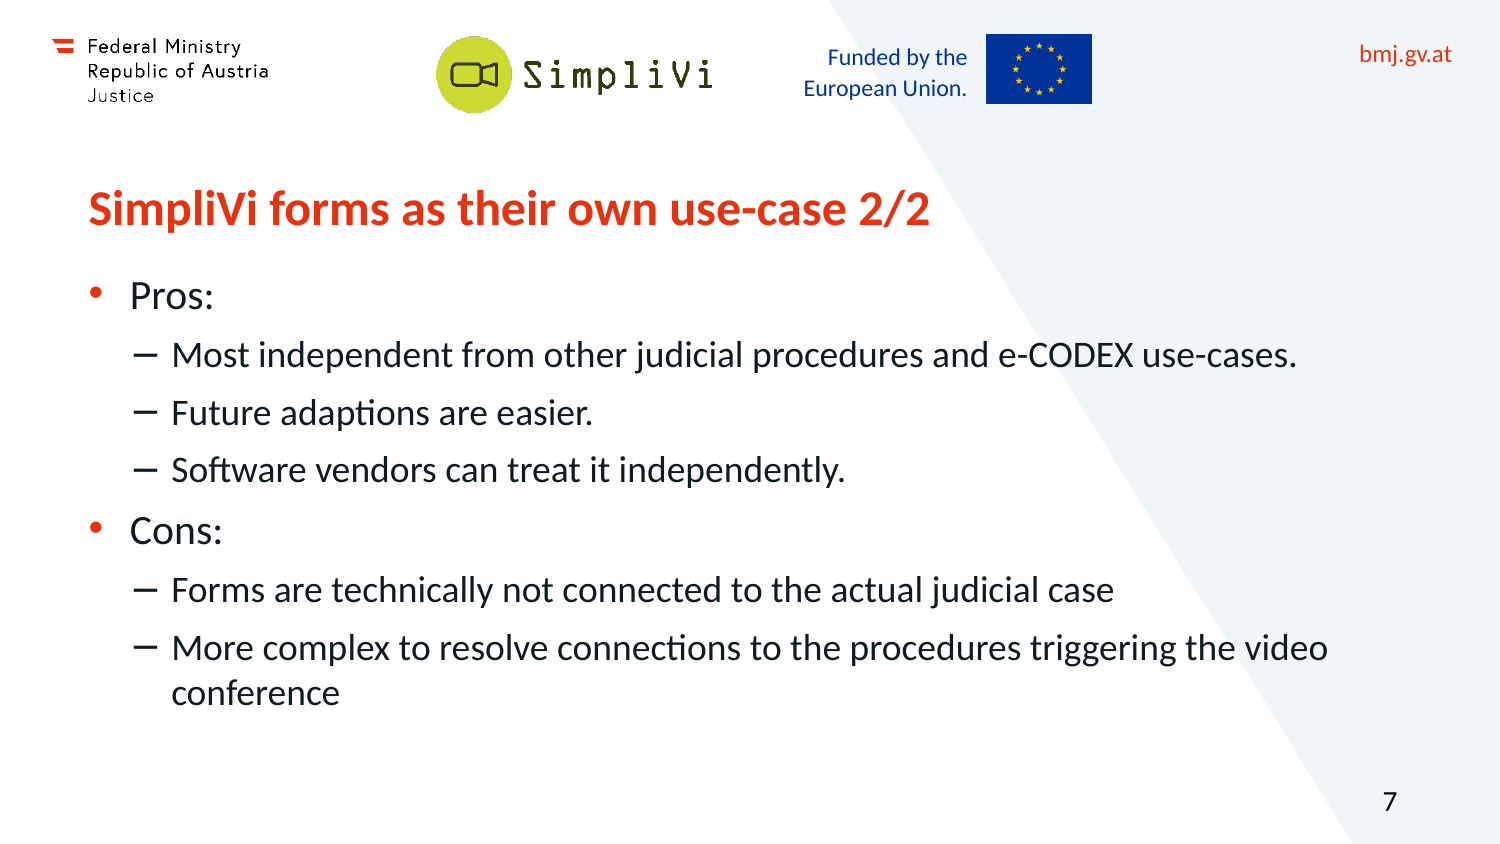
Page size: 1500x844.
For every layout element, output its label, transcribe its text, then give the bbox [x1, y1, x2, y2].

slide_number 7 [1239, 785, 1398, 819]
picture [0, 0, 1500, 844]
list Pros: Most independent from other judicial procedures and e-CODEX use-cases. Future adaptions are easier. Software vendors can treat it independently. Cons: Forms are technically not connected to the actual judicial case More complex to resolve connections to the procedures triggering the video conference [88, 267, 1398, 756]
title SimpliVi forms as their own use-case 2/2 [88, 173, 1398, 267]
